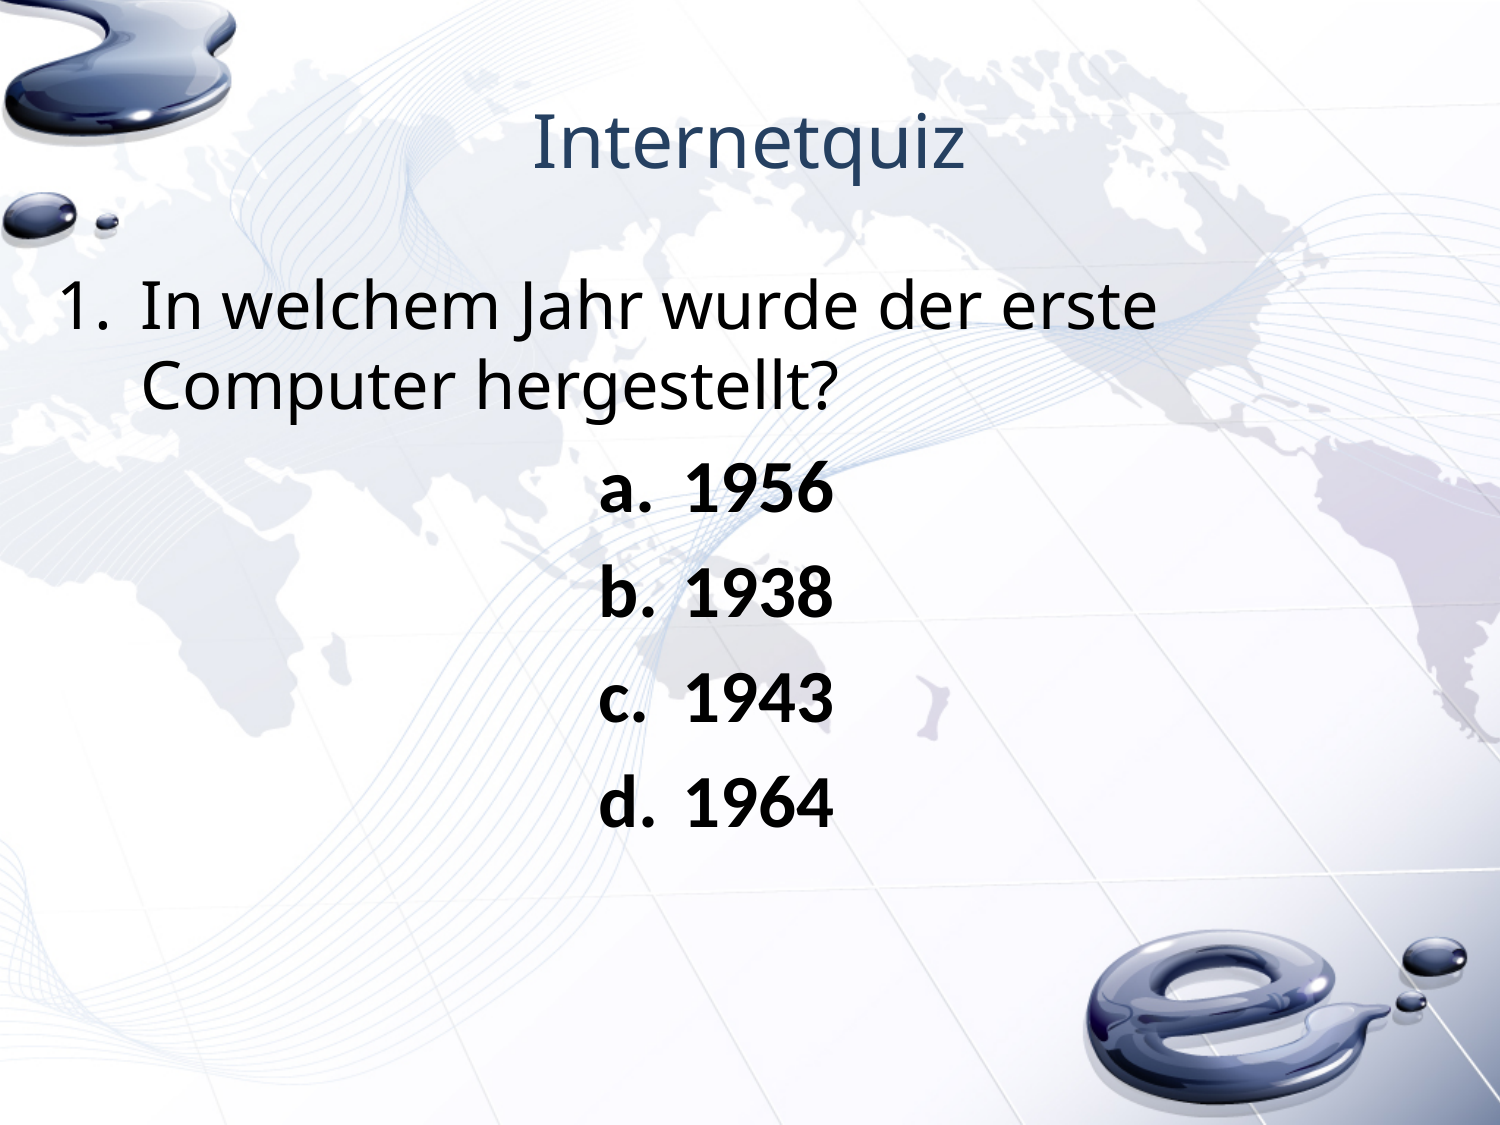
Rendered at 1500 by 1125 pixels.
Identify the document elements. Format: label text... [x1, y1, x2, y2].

picture [0, 0, 1500, 1125]
title Internetquiz [75, 45, 1425, 233]
list In welchem Jahr wurde der erste Computer hergestellt? 1956 1938 1943 1964 [41, 255, 1392, 998]
